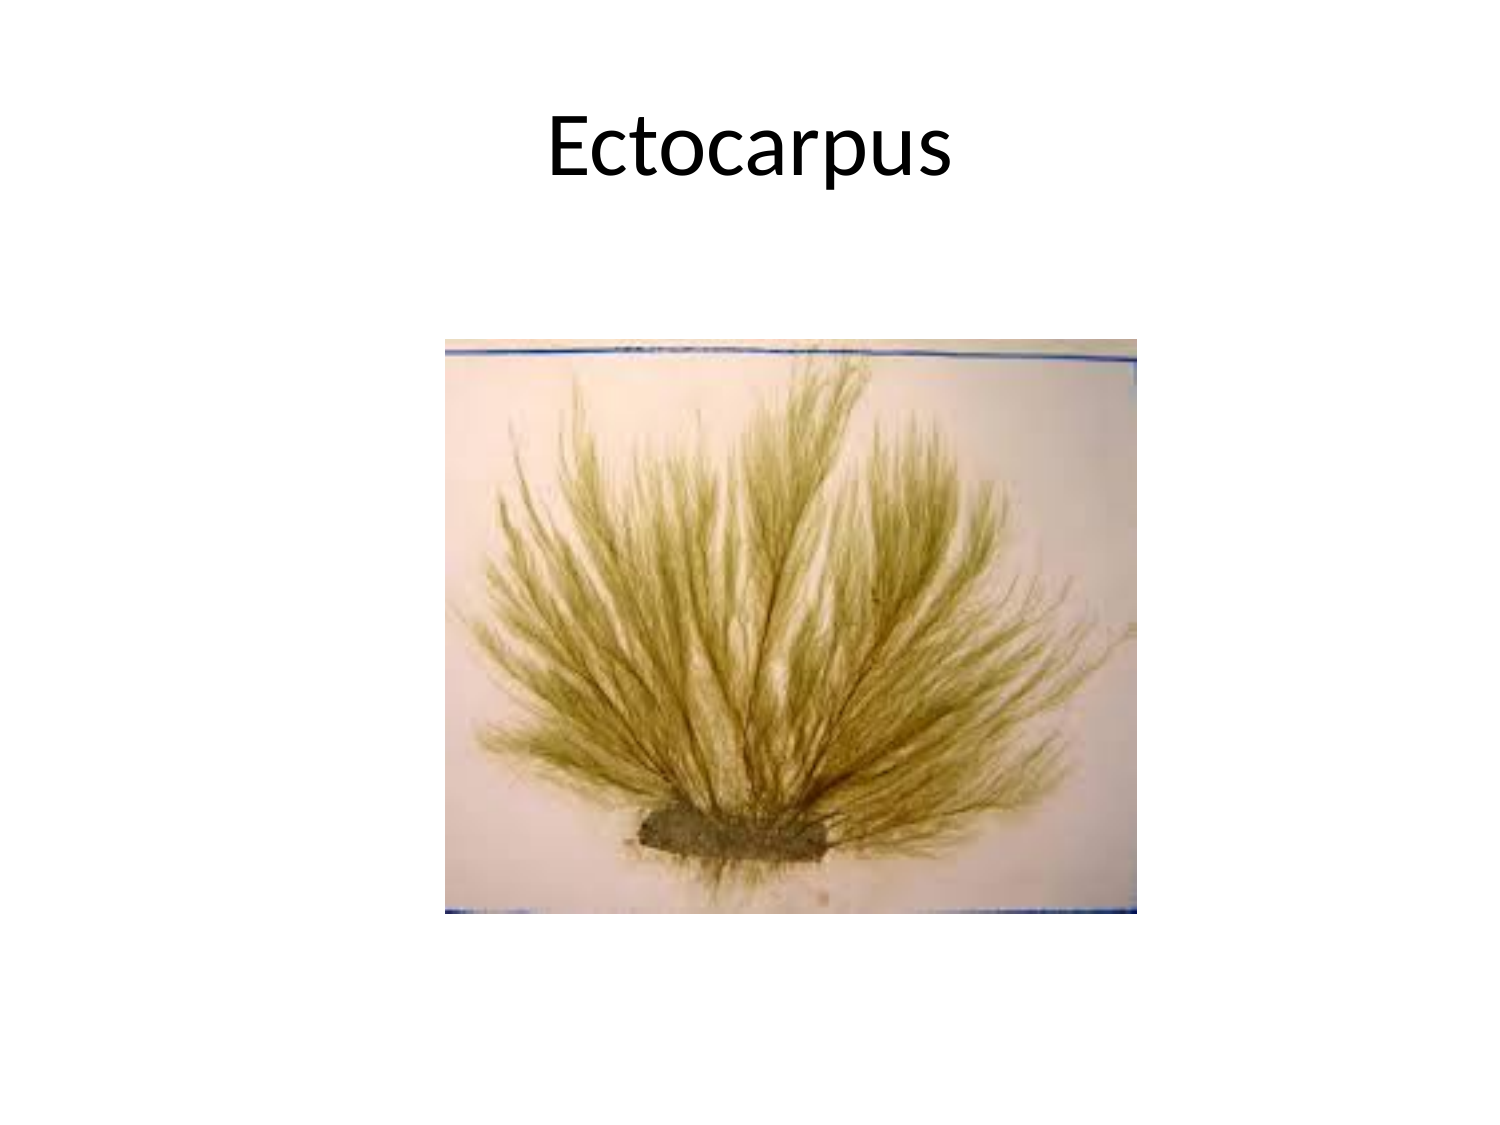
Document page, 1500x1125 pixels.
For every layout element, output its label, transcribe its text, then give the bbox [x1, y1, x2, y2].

title Ectocarpus [75, 45, 1425, 233]
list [445, 339, 1137, 915]
